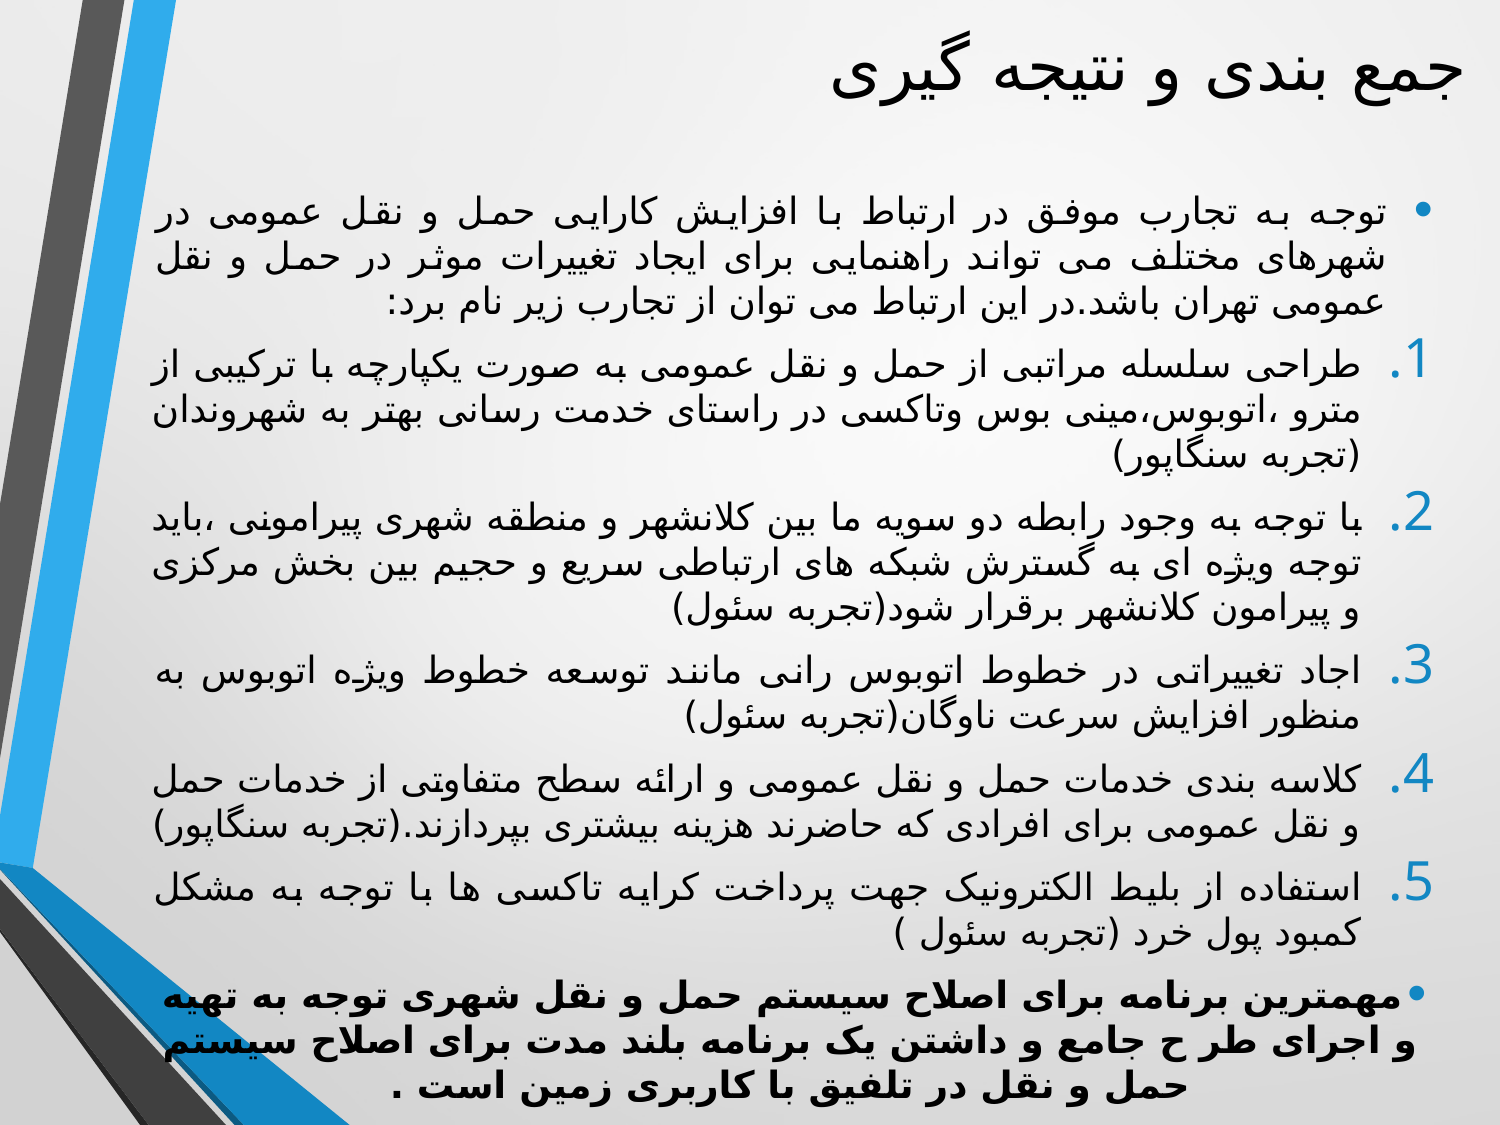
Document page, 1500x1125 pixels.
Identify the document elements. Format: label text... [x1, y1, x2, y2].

list توجه به تجارب موفق در ارتباط با افزایش کارایی حمل و نقل عمومی در شهرهای مختلف می تواند راهنمایی برای ایجاد تغییرات موثر در حمل و نقل عمومی تهران باشد.در این ارتباط می توان از تجارب زیر نام برد: طراحی سلسله مراتبی از حمل و نقل عمومی به صورت یکپارچه با ترکیبی از مترو ،اتوبوس،مینی بوس وتاکسی در راستای خدمت رسانی بهتر به شهروندان (تجربه سنگاپور) با توجه به وجود رابطه دو سویه ما بین کلانشهر و منطقه شهری پیرامونی ،باید توجه ویژه ای به گسترش شبکه های ارتباطی سریع و حجیم بین بخش مرکزی و پیرامون کلانشهر برقرار شود(تجربه سئول) اجاد تغییراتی در خطوط اتوبوس رانی مانند توسعه خطوط ویژه اتوبوس به منظور افزایش سرعت ناوگان(تجربه سئول) کلاسه بندی خدمات حمل و نقل عمومی و ارائه سطح متفاوتی از خدمات حمل و نقل عمومی برای افرادی که حاضرند هزینه بیشتری بپردازند.(تجربه سنگاپور) استفاده از بلیط الکترونیک جهت پرداخت کرایه تاکسی ها با توجه به مشکل کمبود پول خرد (تجربه سئول ) مهمترین برنامه برای اصلاح سیستم حمل و نقل شهری توجه به تهیه و اجرای طر ح جامع و داشتن یک برنامه بلند مدت برای اصلاح سیستم حمل و نقل در تلفیق با کاربری زمین است . [135, 167, 1445, 1125]
title جمع بندی و نتیجه گیری [218, 0, 1483, 226]
